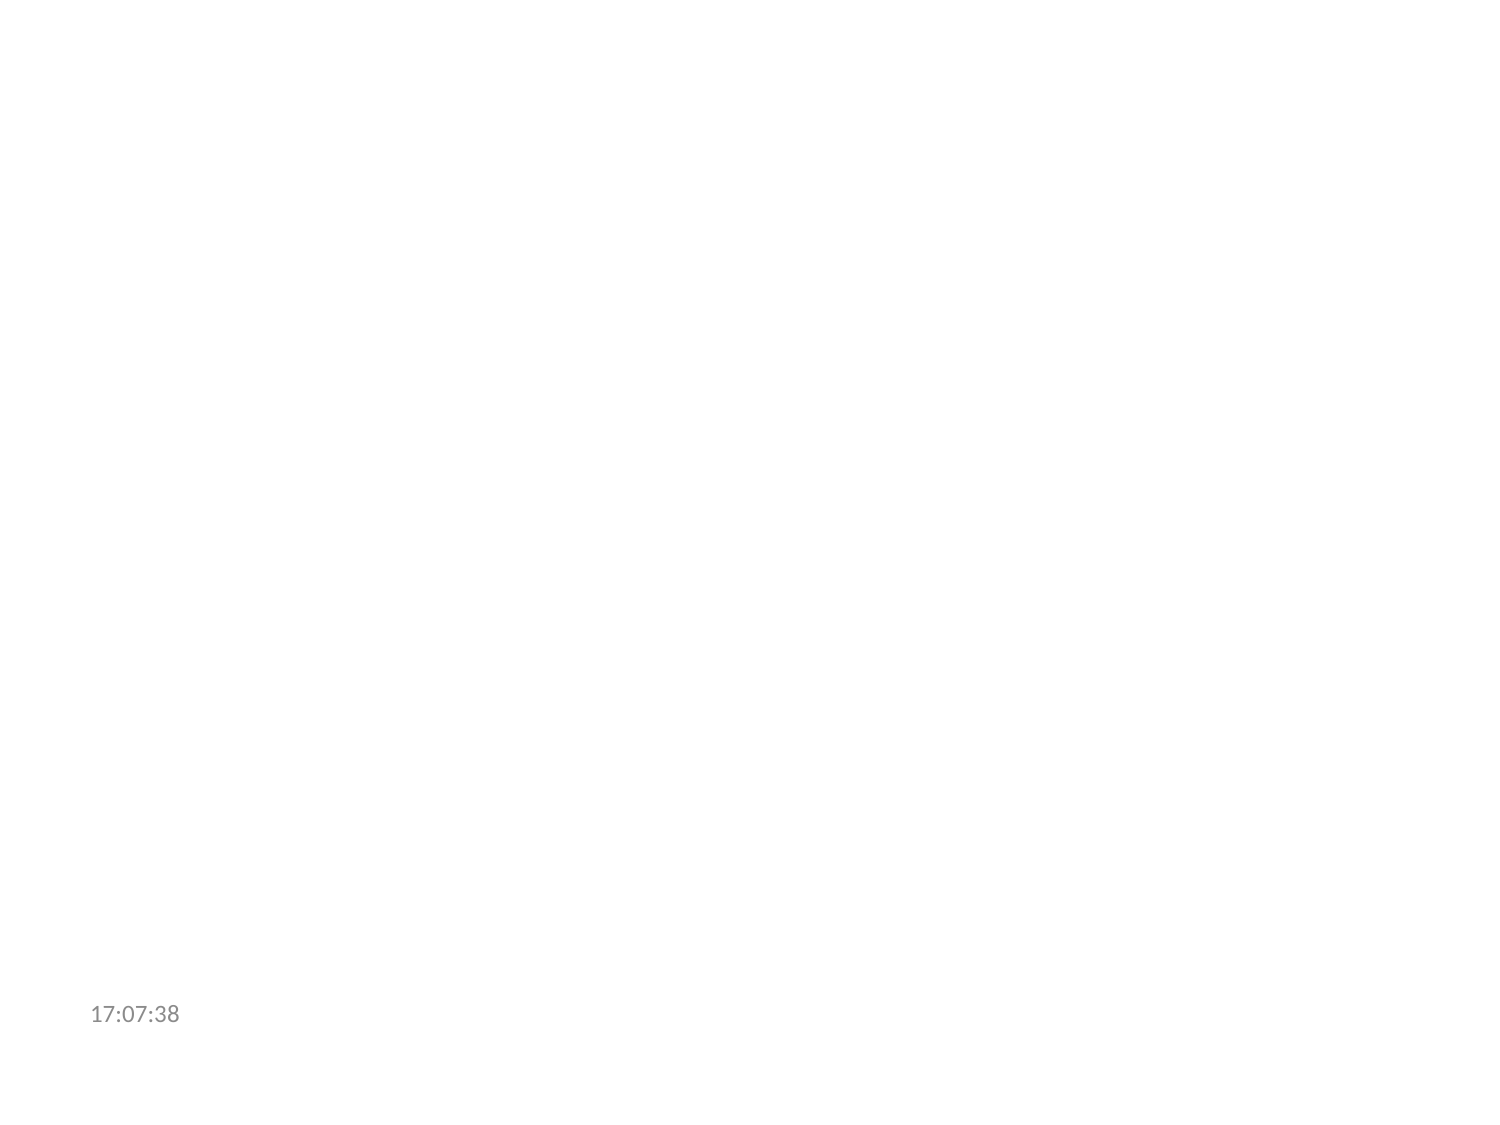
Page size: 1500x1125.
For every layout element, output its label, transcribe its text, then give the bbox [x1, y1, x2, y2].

text_box 15:35:09 [75, 982, 425, 1043]
